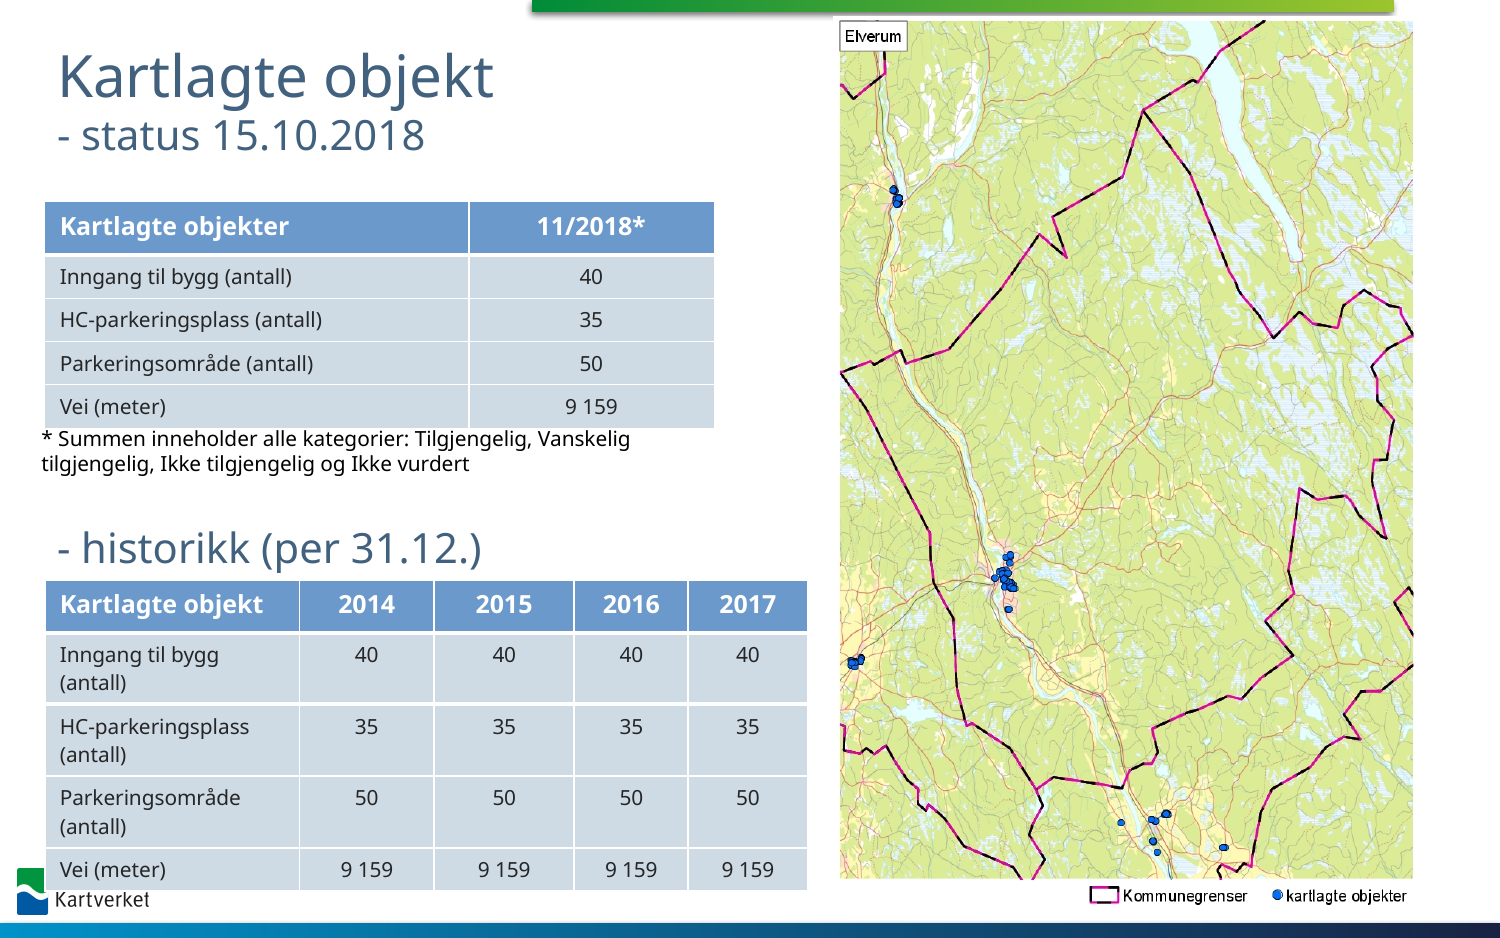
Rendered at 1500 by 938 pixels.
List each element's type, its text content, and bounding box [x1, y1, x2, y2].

table_cell 50 [300, 777, 433, 847]
picture [833, 16, 1419, 913]
table_cell HC-parkeringsplass (antall) [46, 706, 299, 775]
table_cell 50 [435, 777, 573, 847]
text_box * Summen inneholder alle kategorier: Tilgjengelig, Vanskelig tilgjengelig, Ikke tilgjengelig og Ikke vurdert [26, 417, 711, 483]
table_cell 35 [435, 706, 573, 775]
table_cell 35 [470, 299, 714, 341]
table_cell 9 159 [470, 385, 714, 428]
table_cell Inngang til bygg (antall) [45, 257, 468, 298]
table_cell 40 [435, 635, 573, 702]
table_header 2017 [689, 581, 807, 631]
table_cell Parkeringsområde (antall) [46, 777, 299, 847]
table_cell Vei (meter) [46, 849, 299, 890]
text_box - historikk (per 31.12.) [42, 496, 828, 580]
table_cell 50 [575, 777, 687, 847]
table_cell 50 [689, 777, 807, 847]
table_cell 40 [689, 635, 807, 702]
table_cell 35 [689, 706, 807, 775]
table_cell 9 159 [435, 849, 573, 890]
table_cell Parkeringsområde (antall) [45, 342, 468, 384]
table_header 11/2018* [470, 202, 714, 253]
table_cell 40 [470, 257, 714, 298]
table_header Kartlagte objekter [45, 202, 468, 253]
table_cell 40 [300, 635, 433, 702]
table_cell 35 [575, 706, 687, 775]
text_box Kartlagte objekt - status 15.10.2018 [42, 24, 828, 167]
table_cell 50 [470, 342, 714, 384]
table_cell 9 159 [689, 849, 807, 890]
table_cell 9 159 [300, 849, 433, 890]
table_header 2015 [435, 581, 573, 631]
table_cell 35 [300, 706, 433, 775]
table_header 2016 [575, 581, 687, 631]
table_header Kartlagte objekt [46, 581, 299, 631]
table_cell 40 [575, 635, 687, 702]
table_cell 9 159 [575, 849, 687, 890]
table_header 2014 [300, 581, 433, 631]
table_cell Vei (meter) [45, 385, 468, 417]
table_cell Inngang til bygg (antall) [46, 635, 299, 702]
table_cell HC-parkeringsplass (antall) [45, 299, 468, 341]
